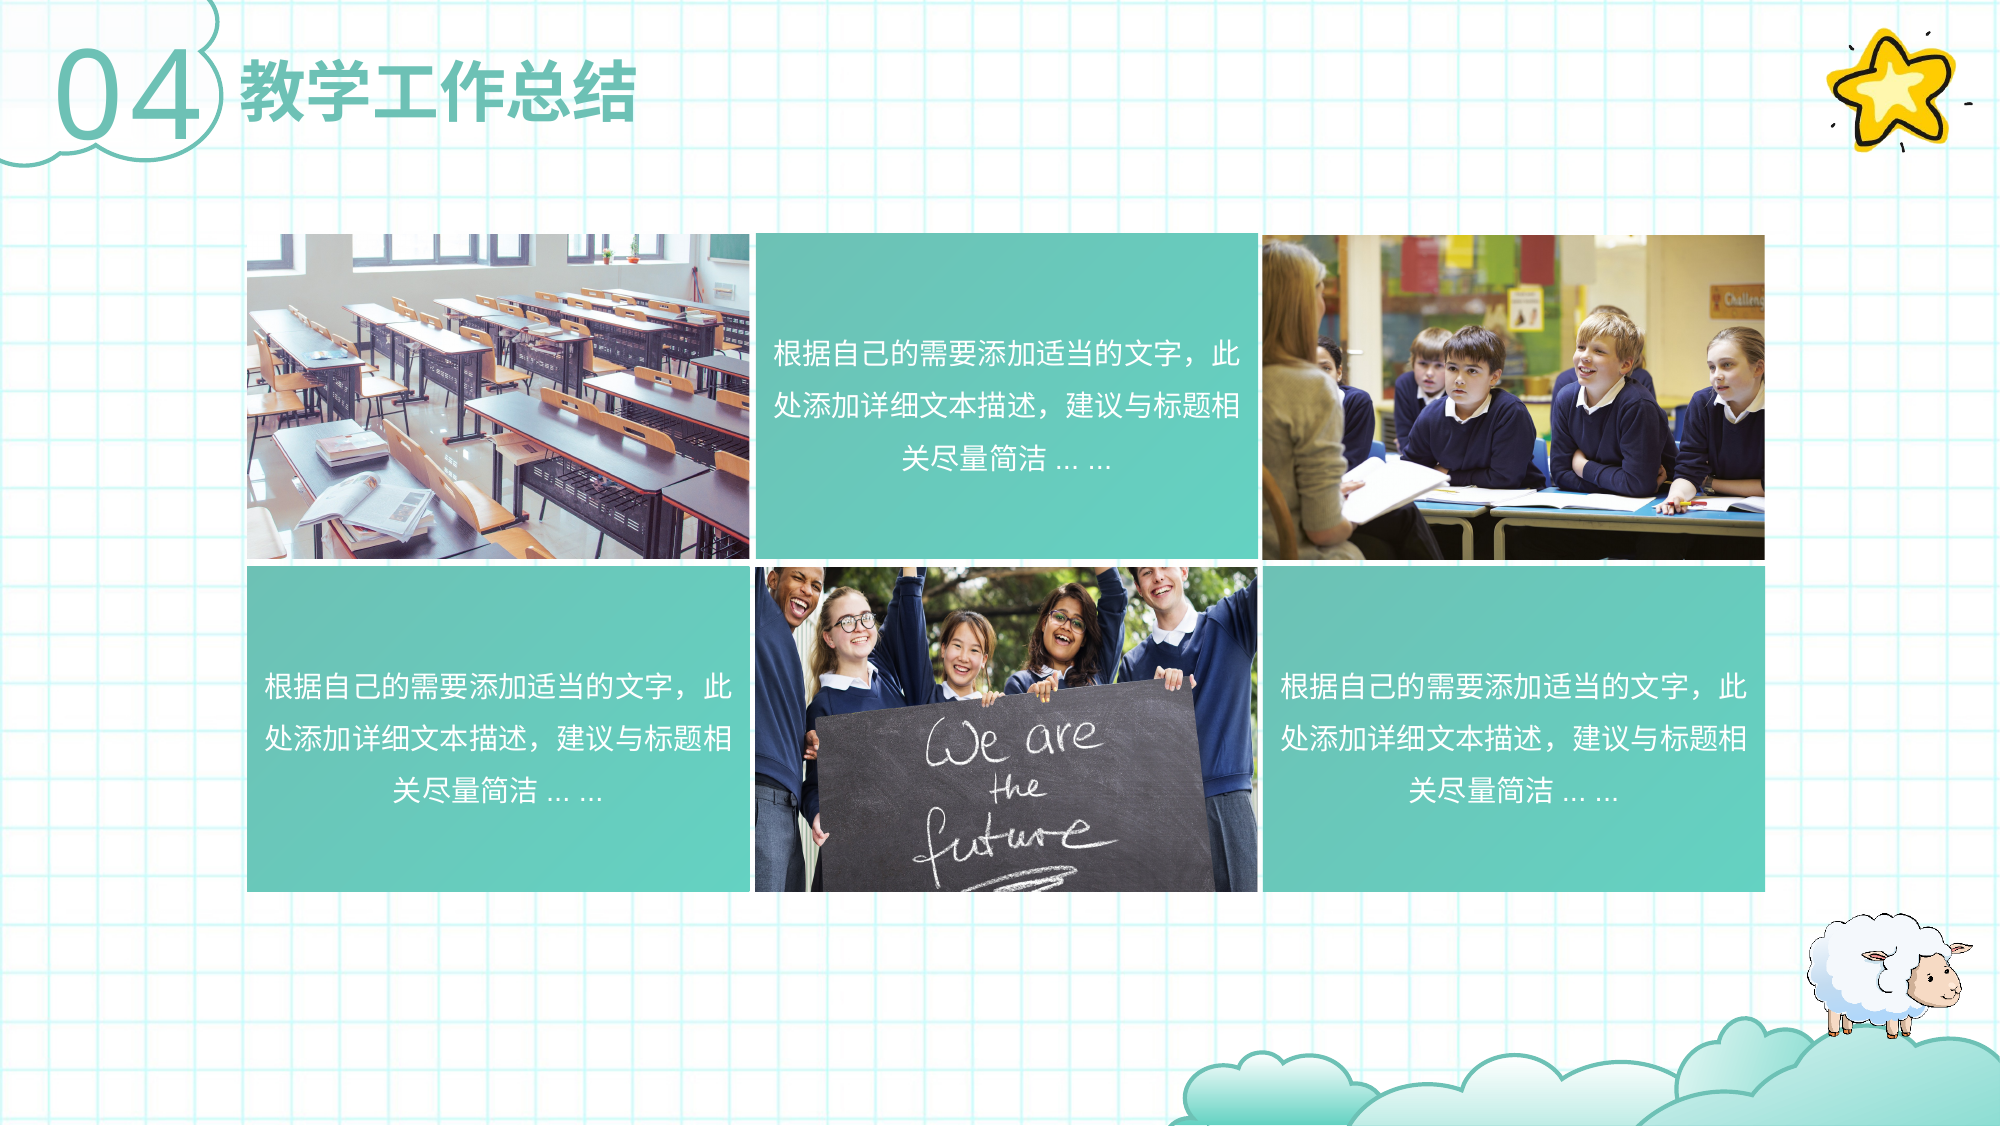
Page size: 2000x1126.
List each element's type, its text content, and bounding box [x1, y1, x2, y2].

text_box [0, 10, 214, 14]
text_box 04 [0, 14, 274, 165]
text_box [247, 233, 1766, 892]
picture [0, 0, 2000, 1125]
text_box [0, 0, 211, 8]
